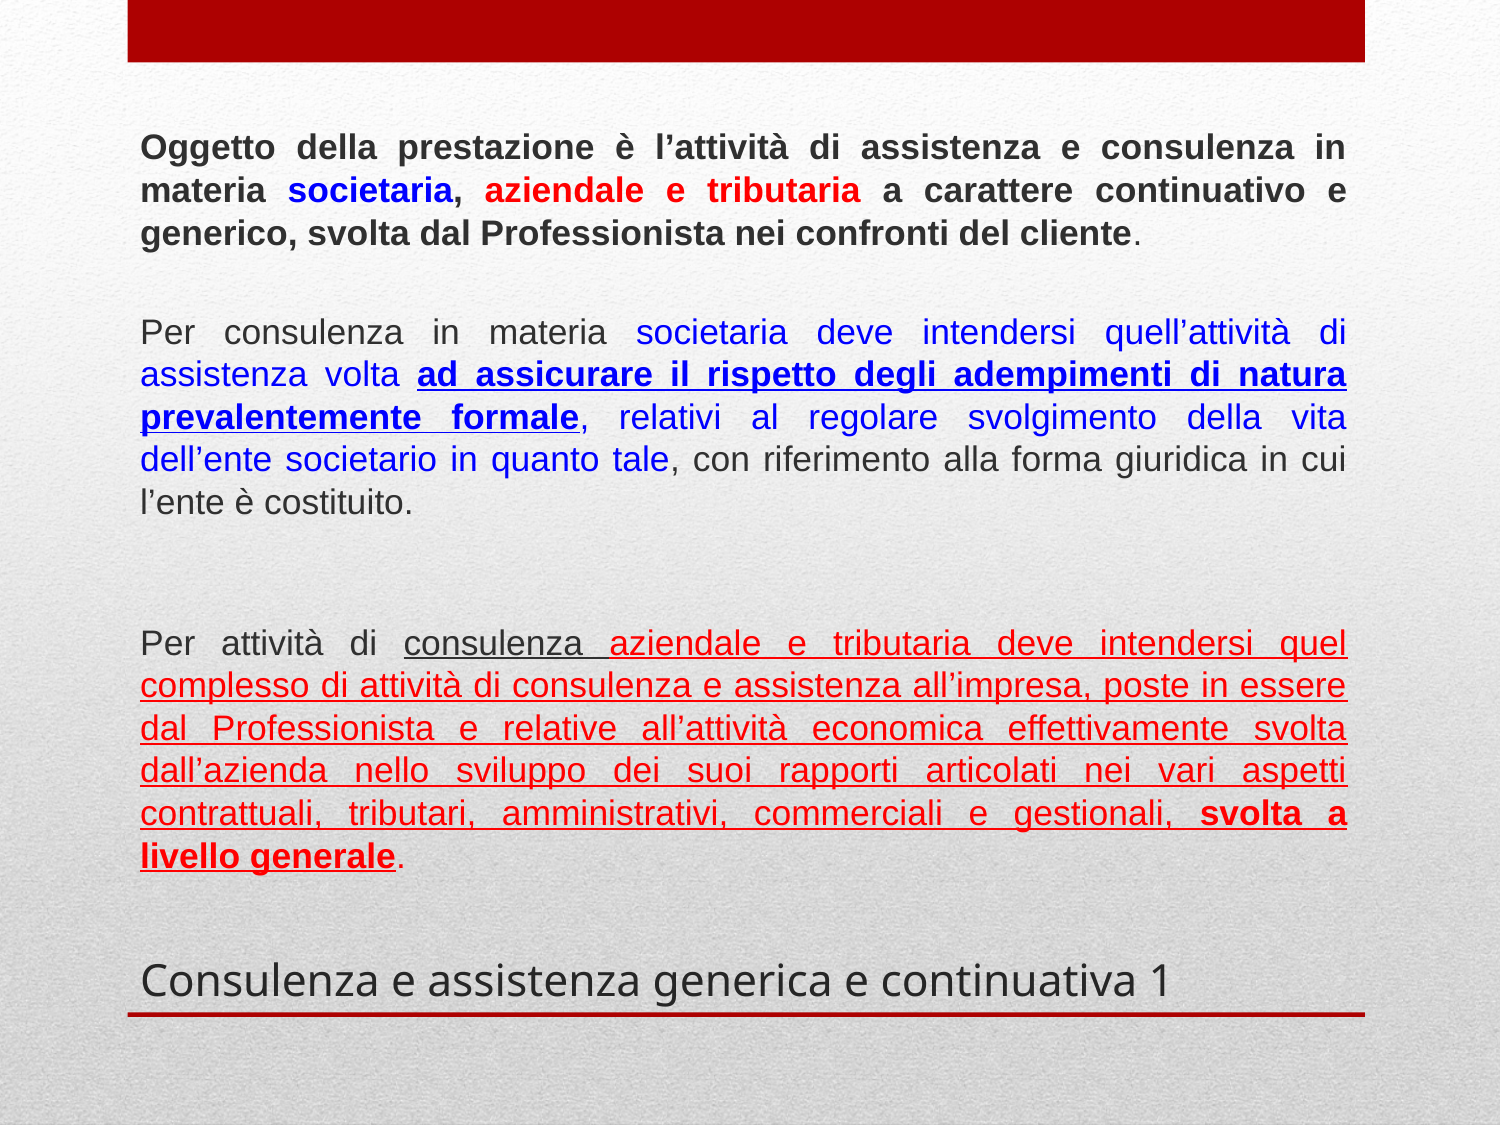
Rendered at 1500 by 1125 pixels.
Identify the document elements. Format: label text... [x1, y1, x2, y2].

title Consulenza e assistenza generica e continuativa 1 [125, 914, 1363, 1013]
list Oggetto della prestazione è l’attività di assistenza e consulenza in materia societaria, aziendale e tributaria a carattere continuativo e generico, svolta dal Professionista nei confronti del cliente. Per consulenza in materia societaria deve intendersi quell’attività di assistenza volta ad assicurare il rispetto degli adempimenti di natura prevalentemente formale, relativi al regolare svolgimento della vita dell’ente societario in quanto tale, con riferimento alla forma giuridica in cui l’ente è costituito. Per attività di consulenza aziendale e tributaria deve intendersi quel complesso di attività di consulenza e assistenza all’impresa, poste in essere dal Professionista e relative all’attività economica effettivamente svolta dall’azienda nello sviluppo dei suoi rapporti articolati nei vari aspetti contrattuali, tributari, amministrativi, commerciali e gestionali, svolta a livello generale. [125, 112, 1363, 888]
